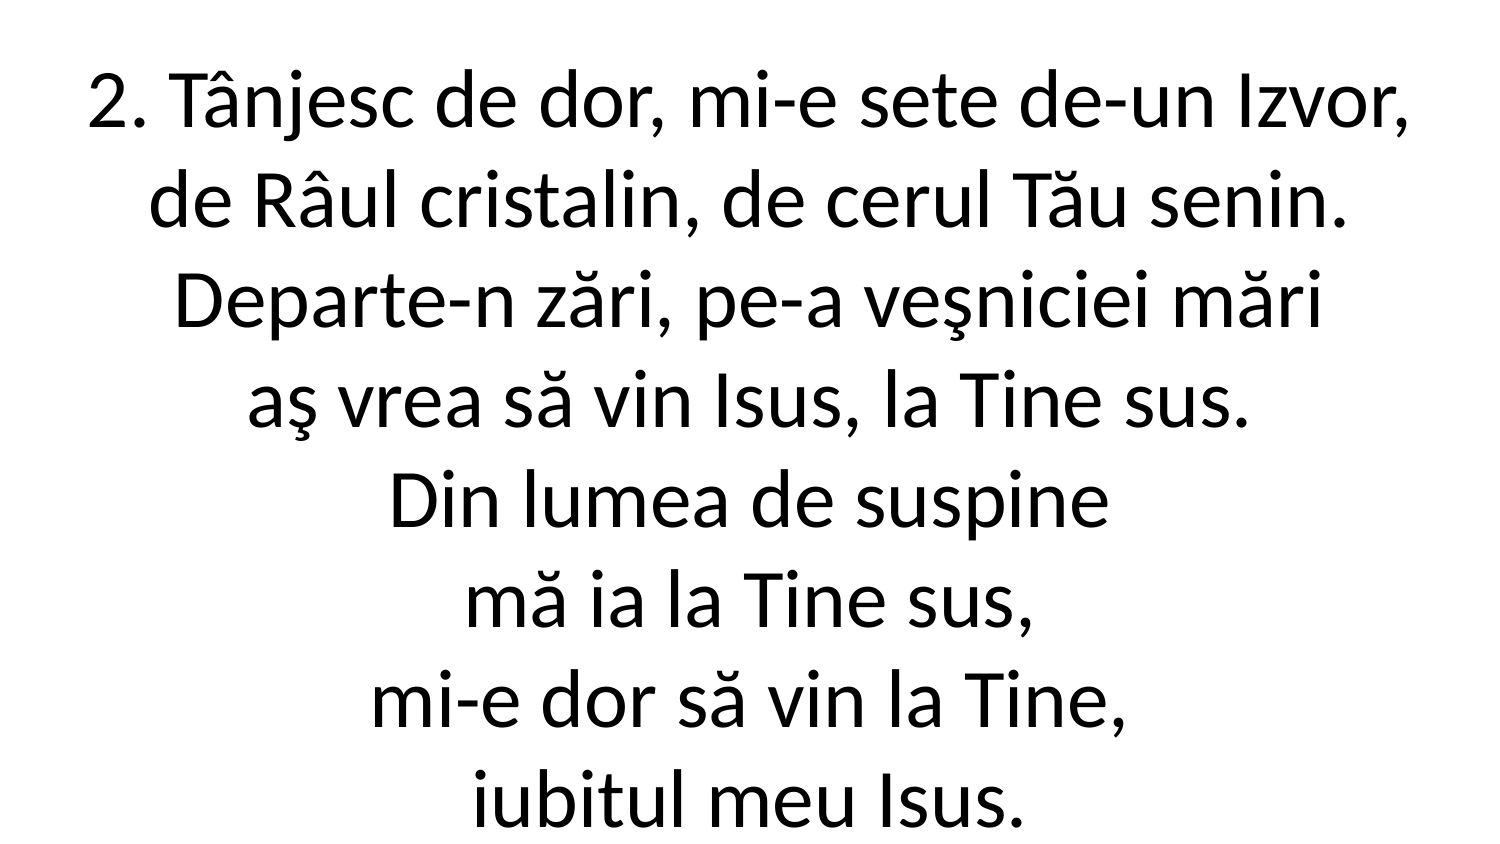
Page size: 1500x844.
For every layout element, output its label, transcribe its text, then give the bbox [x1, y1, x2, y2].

text_box 2. Tânjesc de dor, mi-e sete de-un Izvor, de Râul cristalin, de cerul Tău senin. Departe-n zări, pe-a veşniciei mări aş vrea să vin Isus, la Tine sus. Din lumea de suspine mă ia la Tine sus, mi-e dor să vin la Tine, iubitul meu Isus. [72, 0, 1428, 844]
